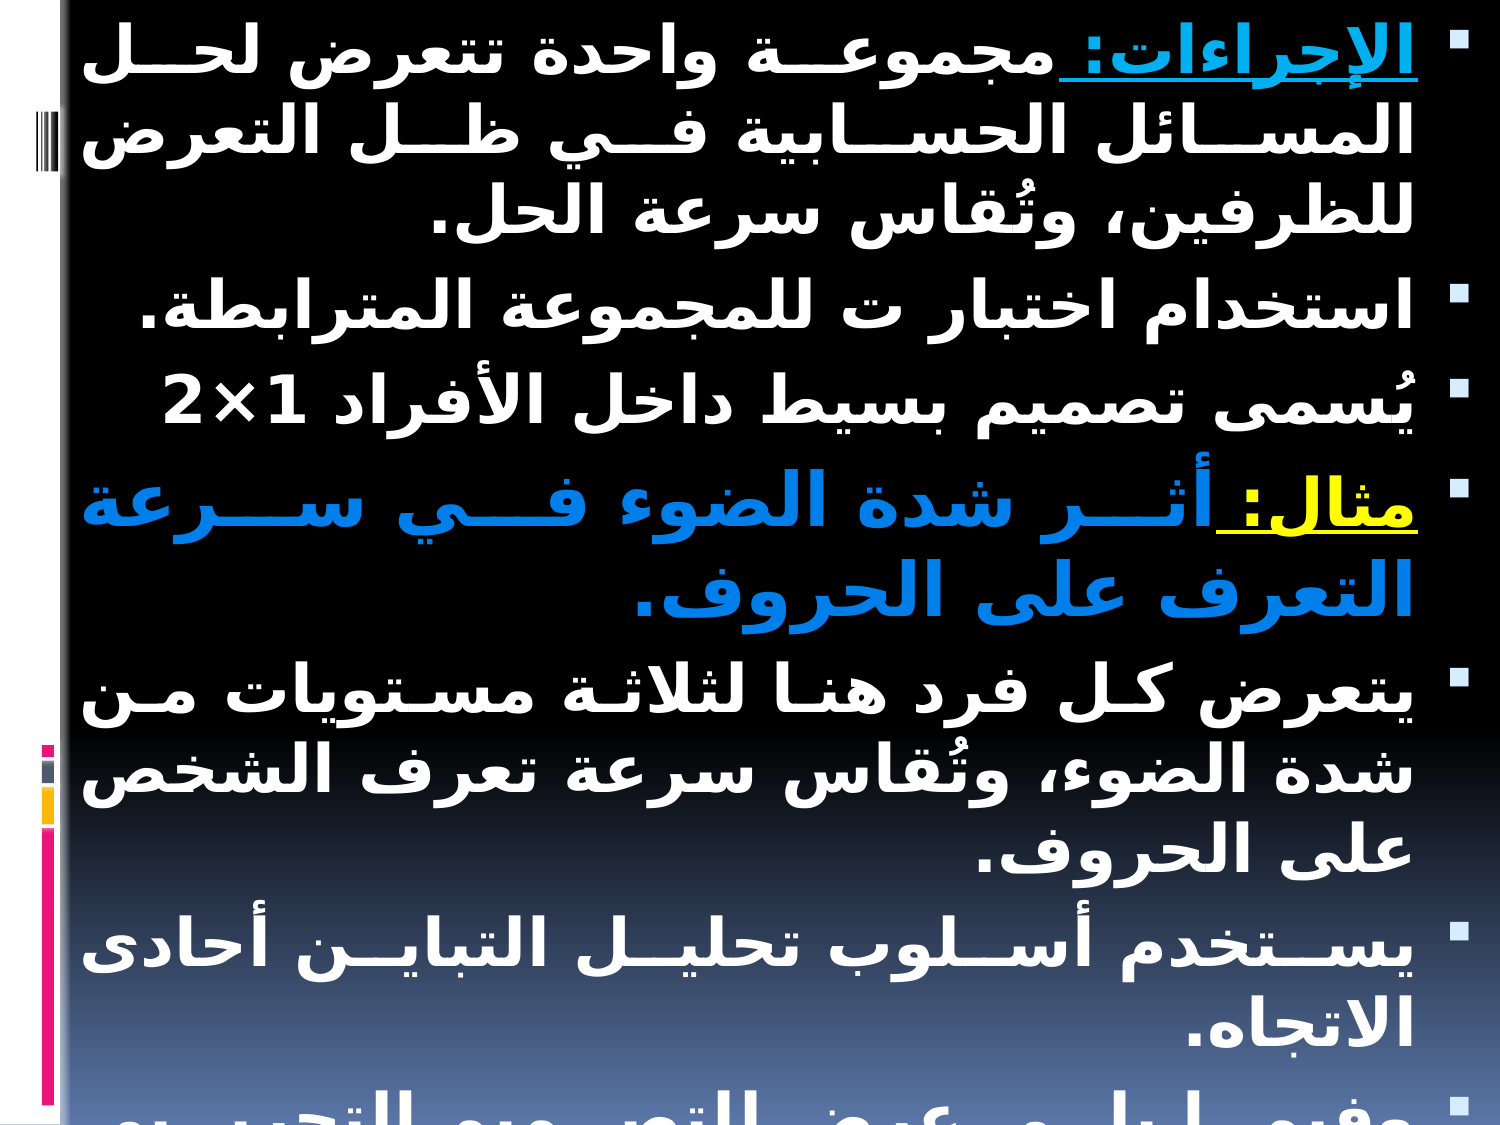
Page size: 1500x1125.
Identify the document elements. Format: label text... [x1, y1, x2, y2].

list الإجراءات: مجموعة واحدة تتعرض لحل المسائل الحسابية في ظل التعرض للظرفين، وتُقاس سرعة الحل. استخدام اختبار ت للمجموعة المترابطة. يُسمى تصميم بسيط داخل الأفراد 1×2 مثال: أثر شدة الضوء في سرعة التعرف على الحروف. يتعرض كل فرد هنا لثلاثة مستويات من شدة الضوء، وتُقاس سرعة تعرف الشخص على الحروف. يستخدم أسلوب تحليل التباين أحادى الاتجاه. وفيما يلي عرض للتصميم التجريبي لهاتين الدراستين: [64, 0, 1500, 1083]
